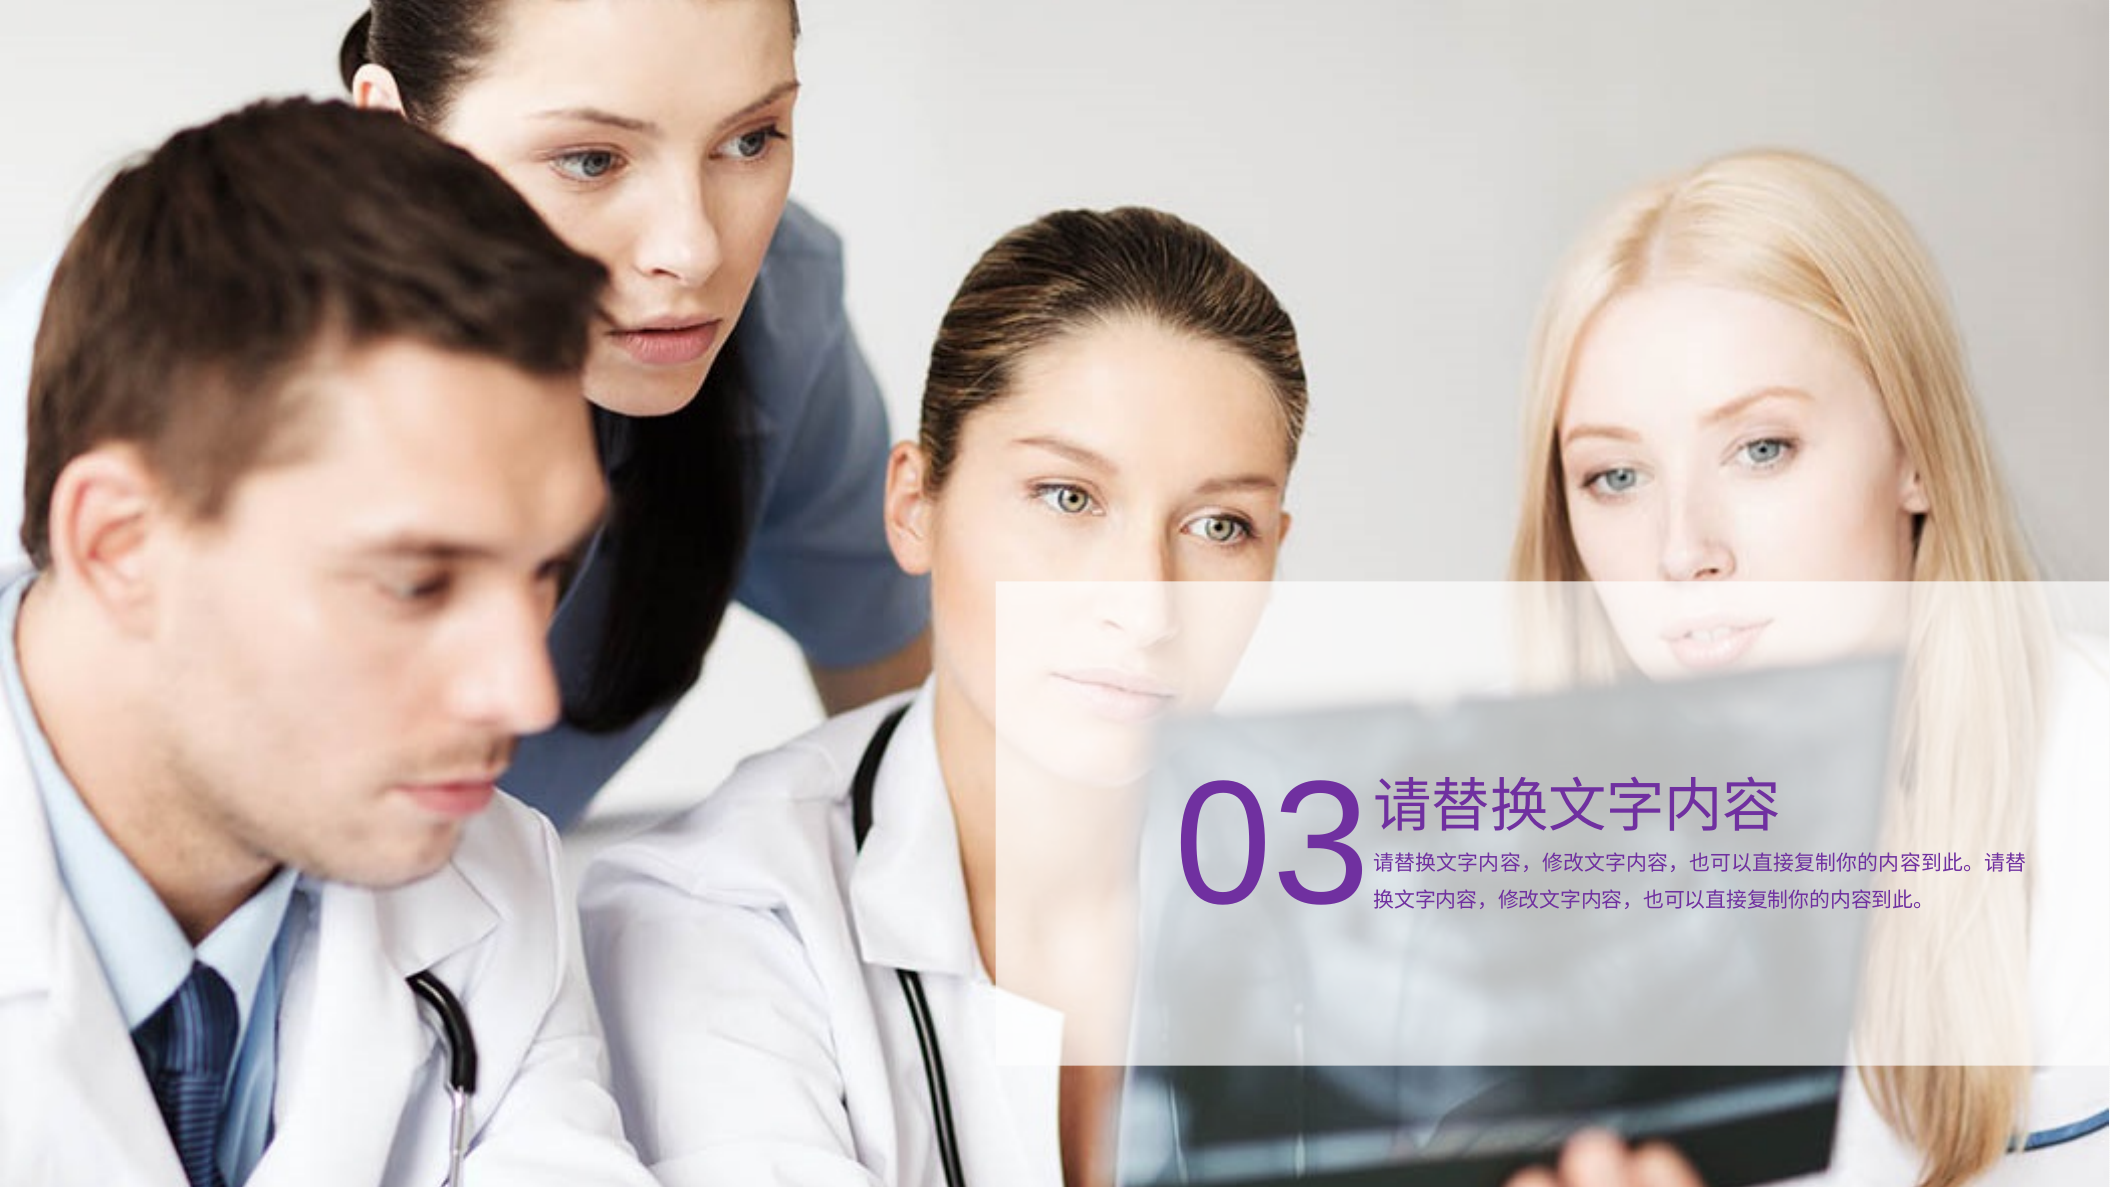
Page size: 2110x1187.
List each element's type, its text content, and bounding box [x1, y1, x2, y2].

text_box 请替换文字内容，修改文字内容，也可以直接复制你的内容到此。请替换文字内容，修改文字内容，也可以直接复制你的内容到此。 [1373, 837, 2027, 913]
text_box [0, 0, 2110, 1187]
text_box 请替换文字内容 [1373, 746, 1842, 837]
text_box 03 [1128, 720, 1417, 946]
text_box [995, 580, 2110, 1067]
